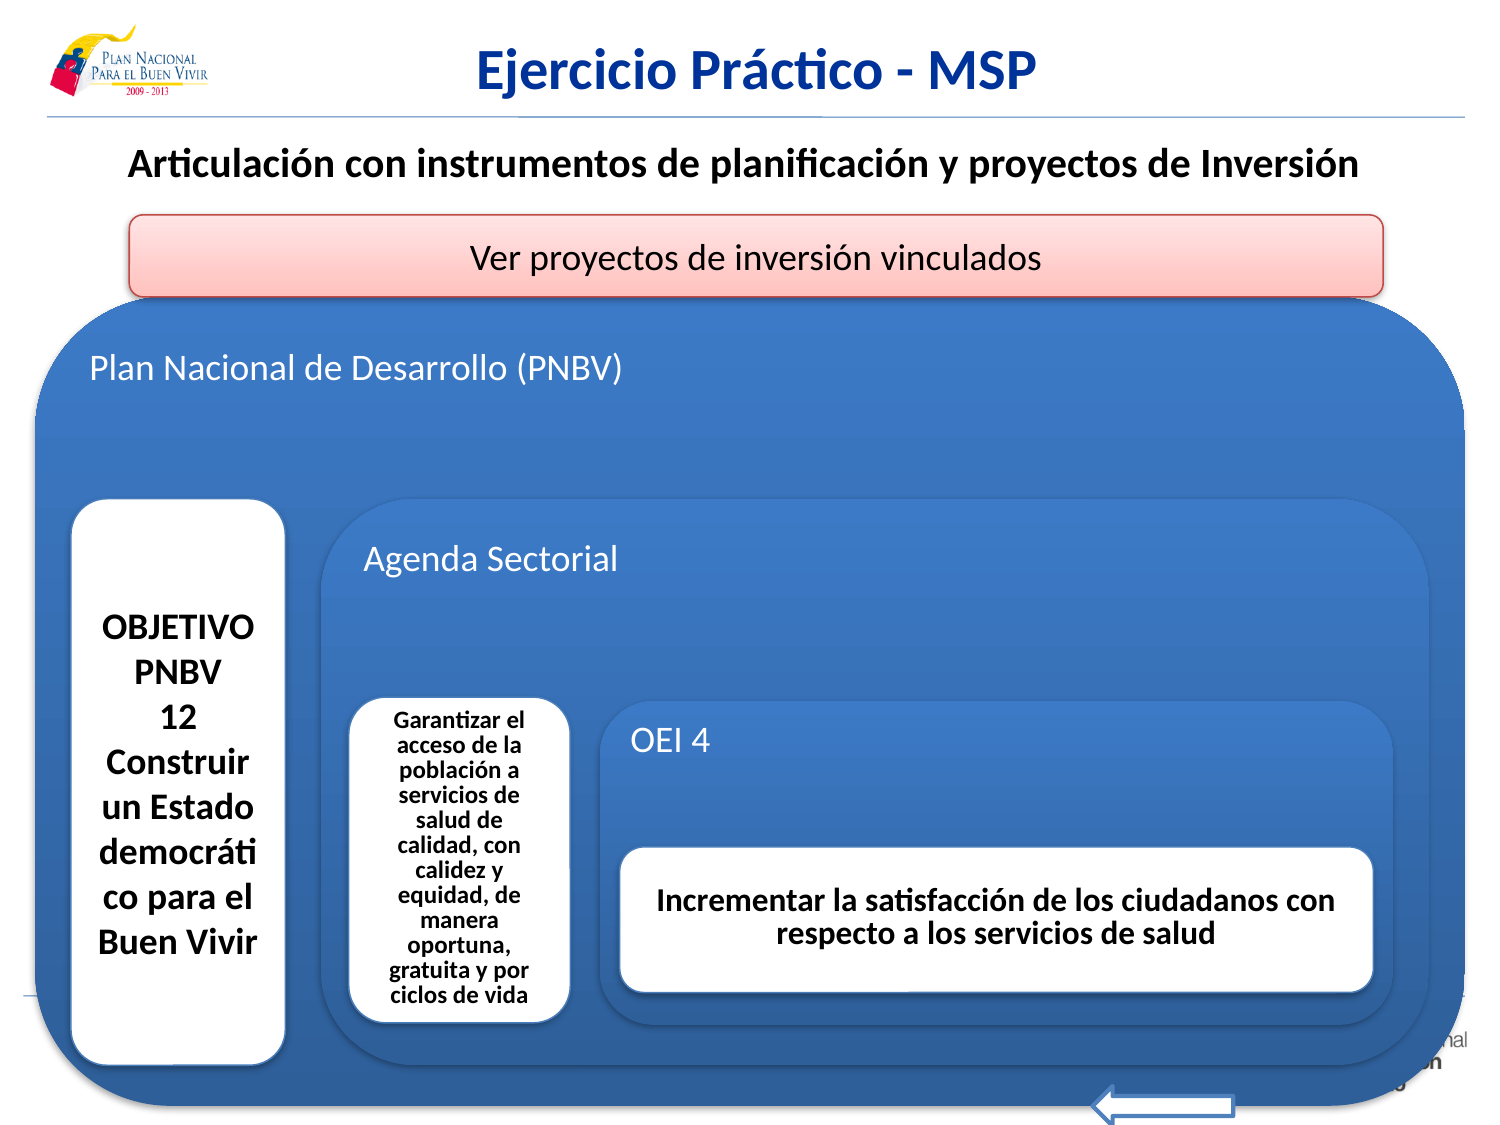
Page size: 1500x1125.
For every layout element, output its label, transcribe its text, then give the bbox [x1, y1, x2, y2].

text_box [34, 296, 1466, 1107]
picture [46, 17, 211, 106]
text_box [1096, 1113, 1236, 1125]
text_box Ejercicio Práctico - MSP [81, 0, 1432, 98]
text_box Ver proyectos de inversión vinculados [128, 214, 1384, 294]
text_box Articulación con instrumentos de planificación y proyectos de Inversión [82, 128, 1407, 194]
picture [1466, 1007, 1473, 1100]
